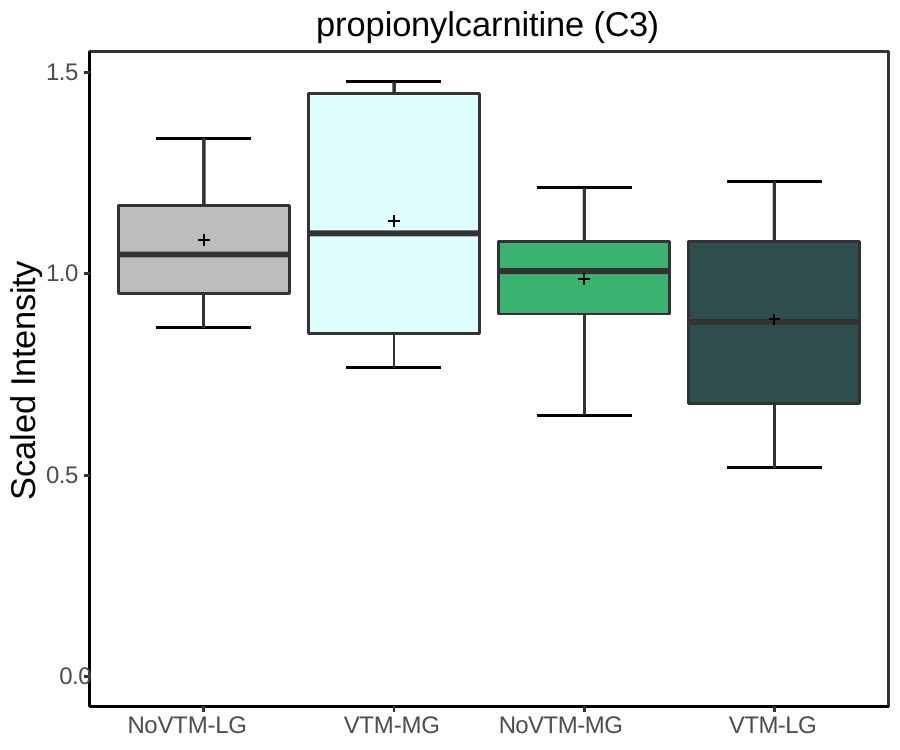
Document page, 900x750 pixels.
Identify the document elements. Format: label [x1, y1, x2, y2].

text_box [314, 0, 664, 44]
text_box [44, 54, 82, 86]
text_box [1, 255, 82, 503]
footer [57, 661, 95, 750]
text_box [83, 50, 891, 738]
slide_number [125, 713, 257, 750]
